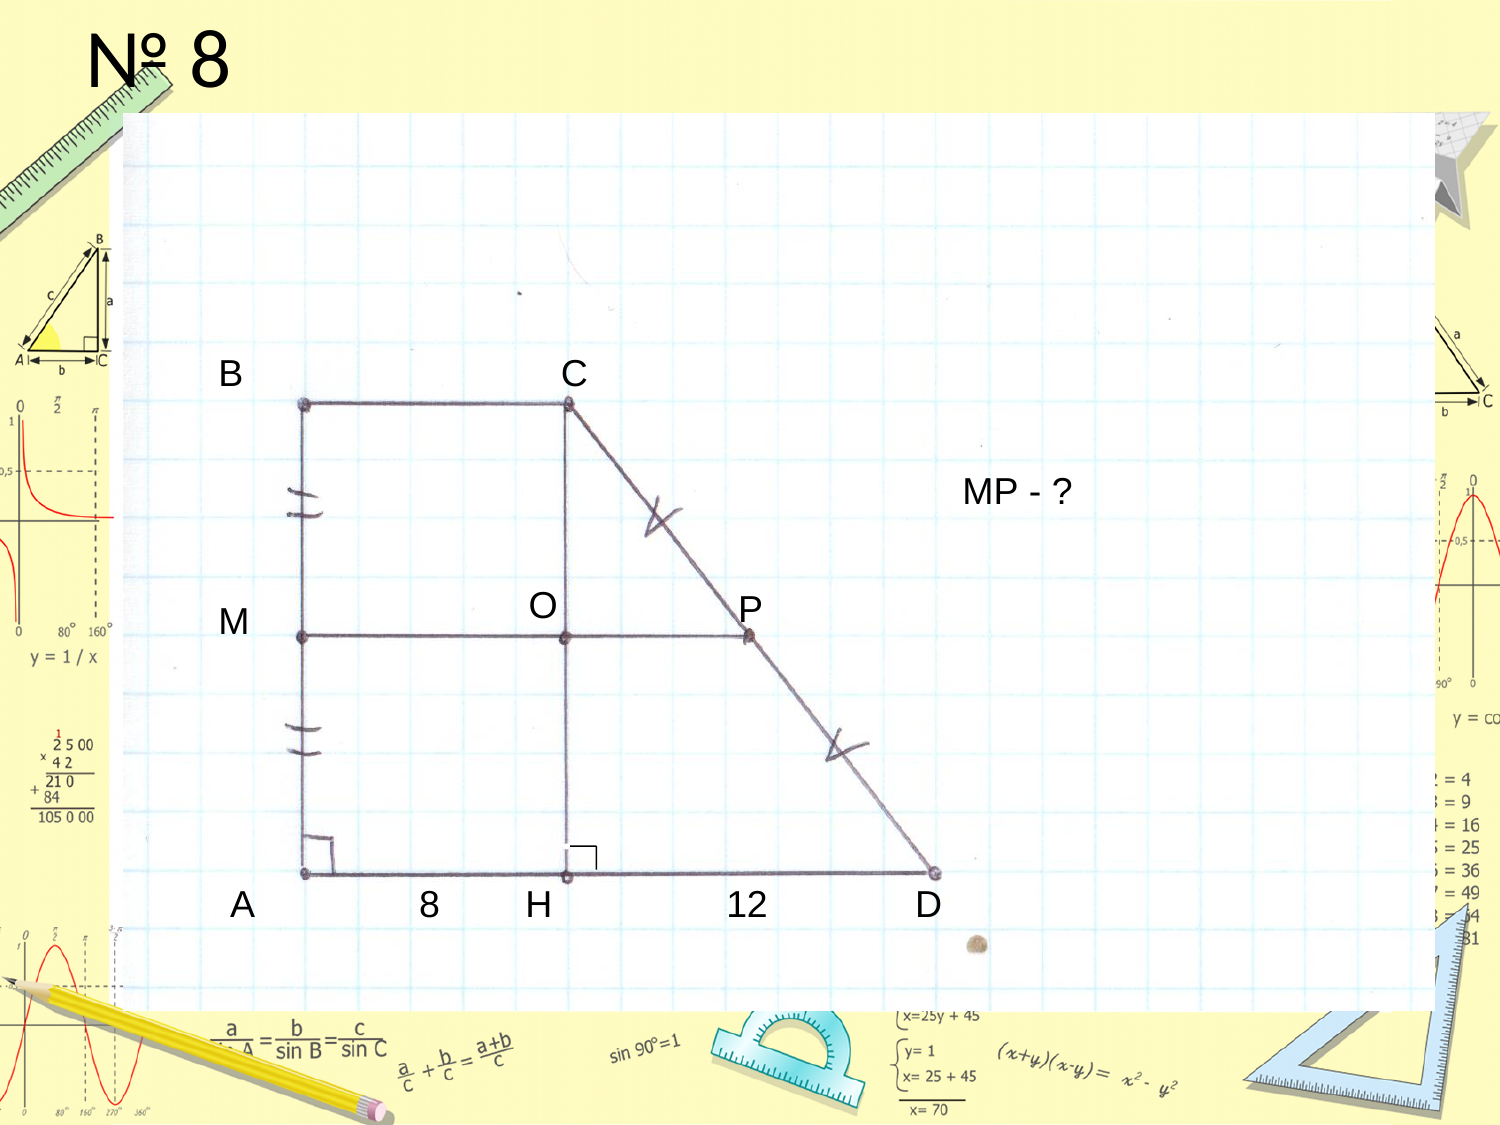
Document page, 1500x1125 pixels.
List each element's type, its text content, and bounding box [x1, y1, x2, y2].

title № 8 [70, 0, 1421, 108]
picture [0, 0, 1500, 1125]
